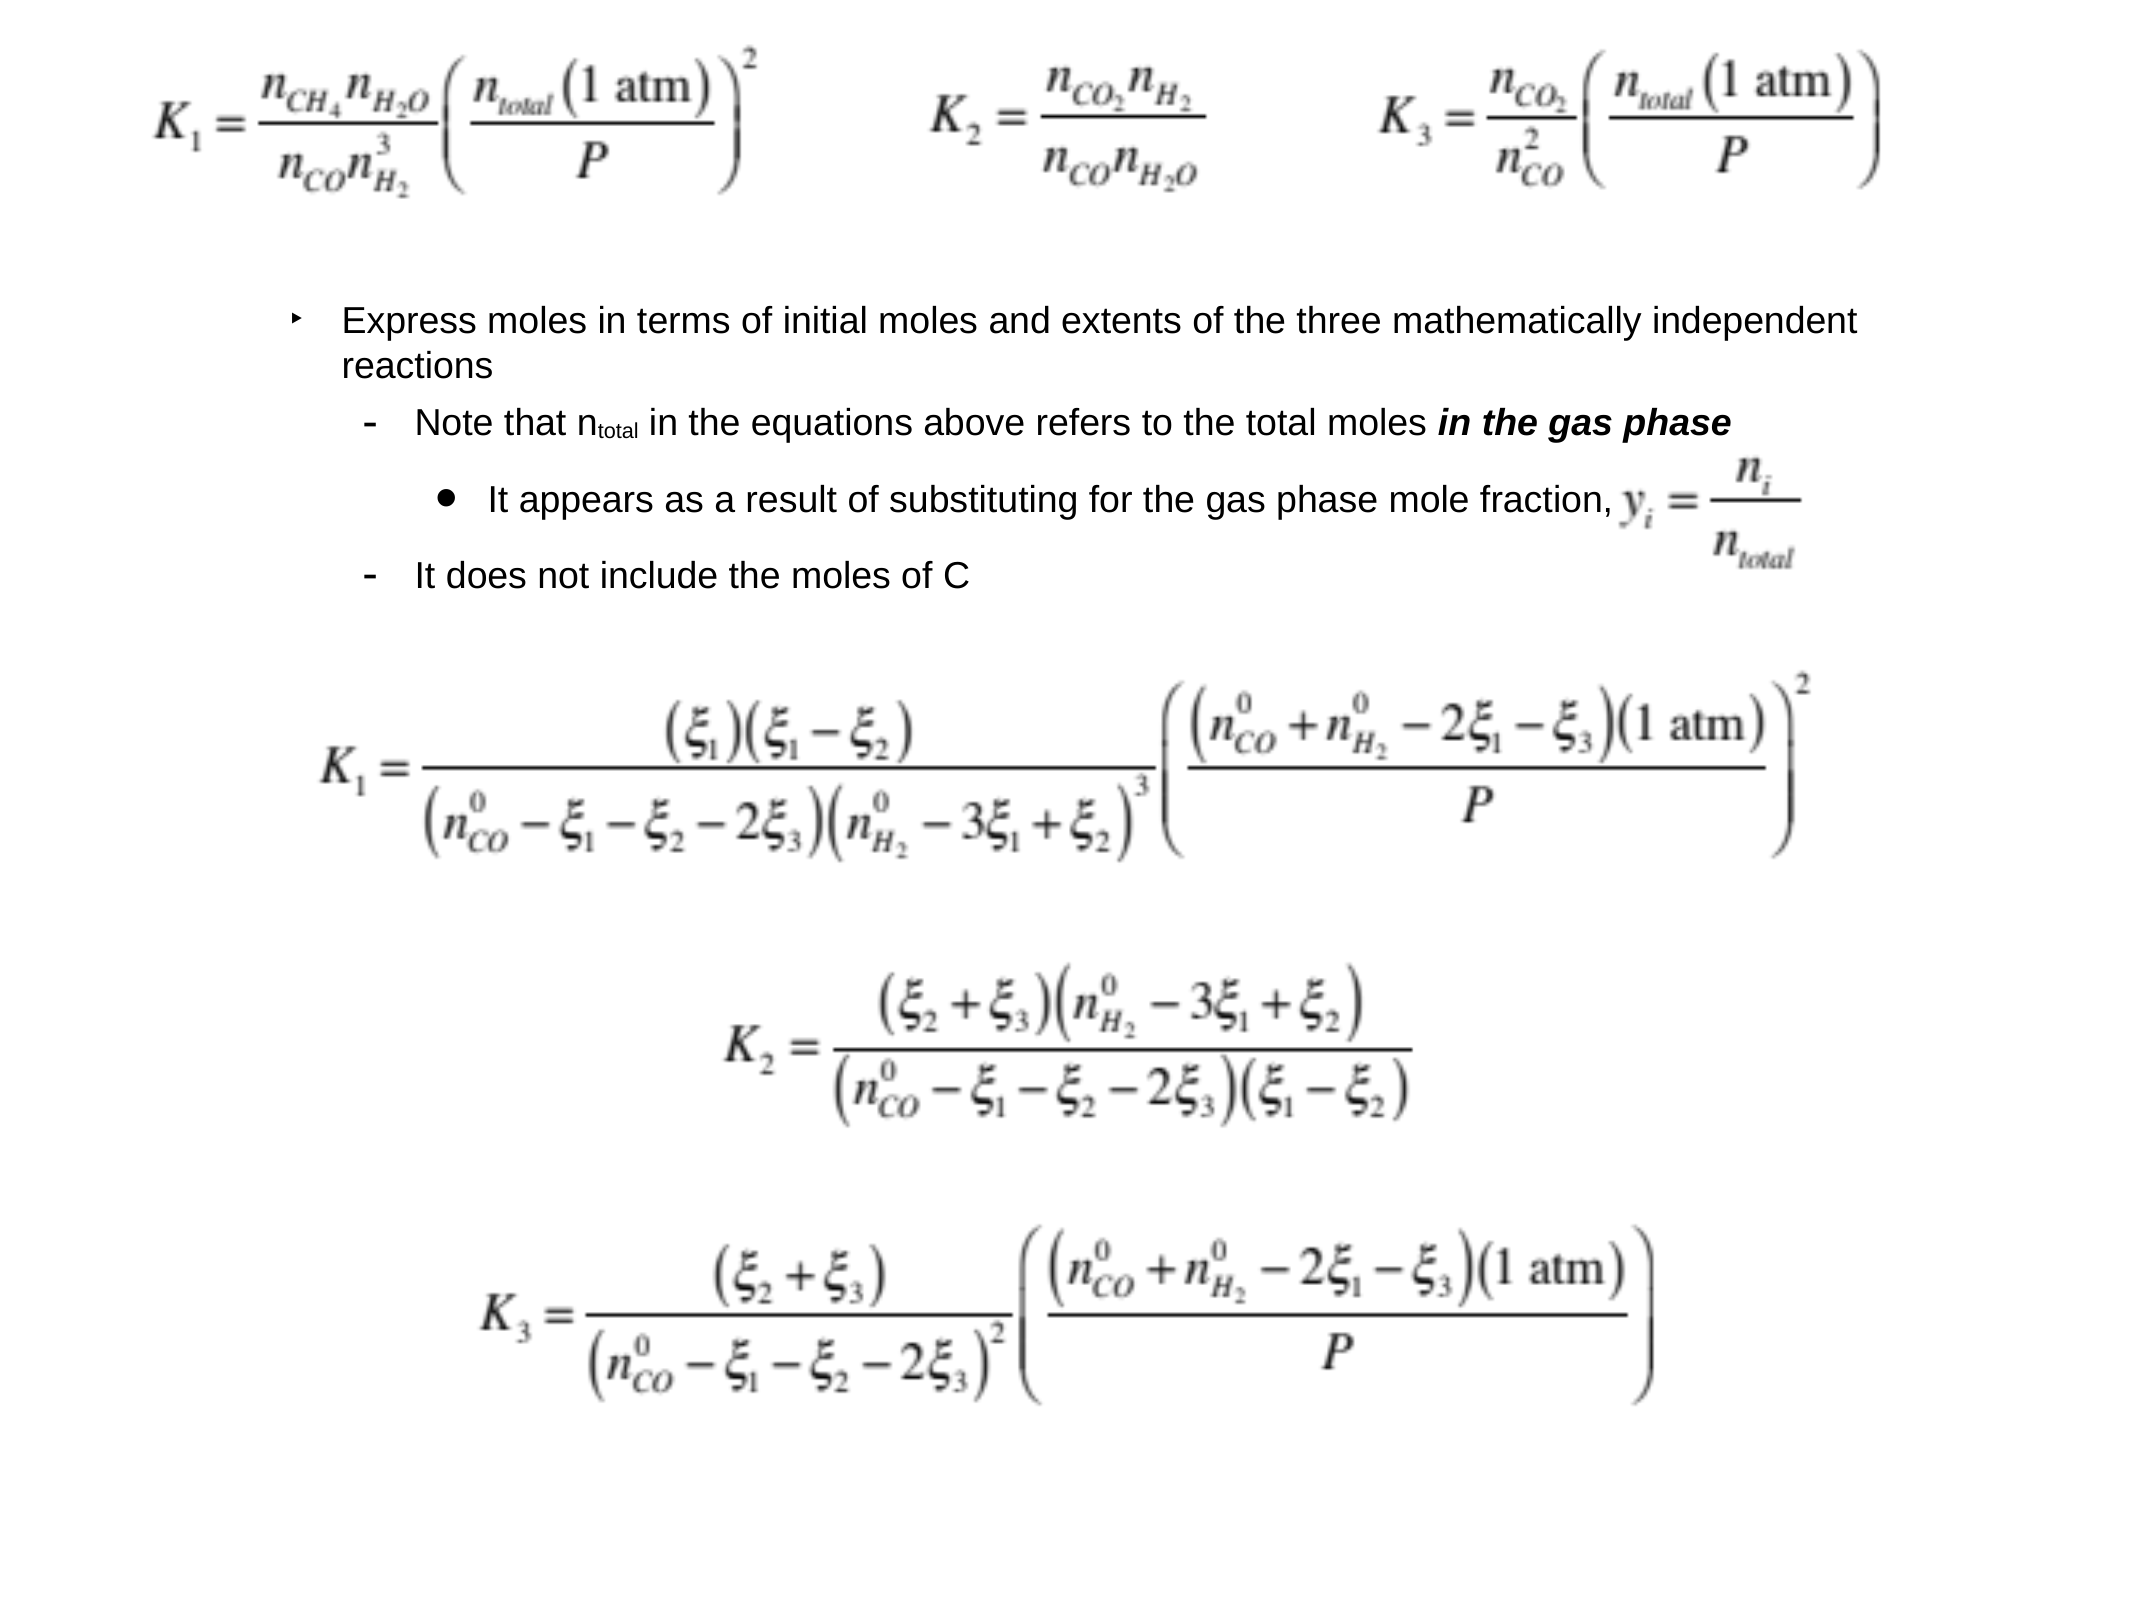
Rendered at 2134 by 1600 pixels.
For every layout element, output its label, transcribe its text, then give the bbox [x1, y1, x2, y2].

picture [1372, 41, 1885, 194]
picture [472, 1216, 1661, 1407]
picture [312, 662, 1821, 870]
list Express moles in terms of initial moles and extents of the three mathematically independent reactions Note that ntotal in the equations above refers to the total moles in the gas phase It appears as a result of substituting for the gas phase mole fraction, It does not include the moles of C [208, 287, 1925, 1494]
picture [147, 32, 761, 203]
picture [922, 39, 1211, 196]
picture [1614, 433, 1810, 578]
picture [716, 953, 1414, 1132]
